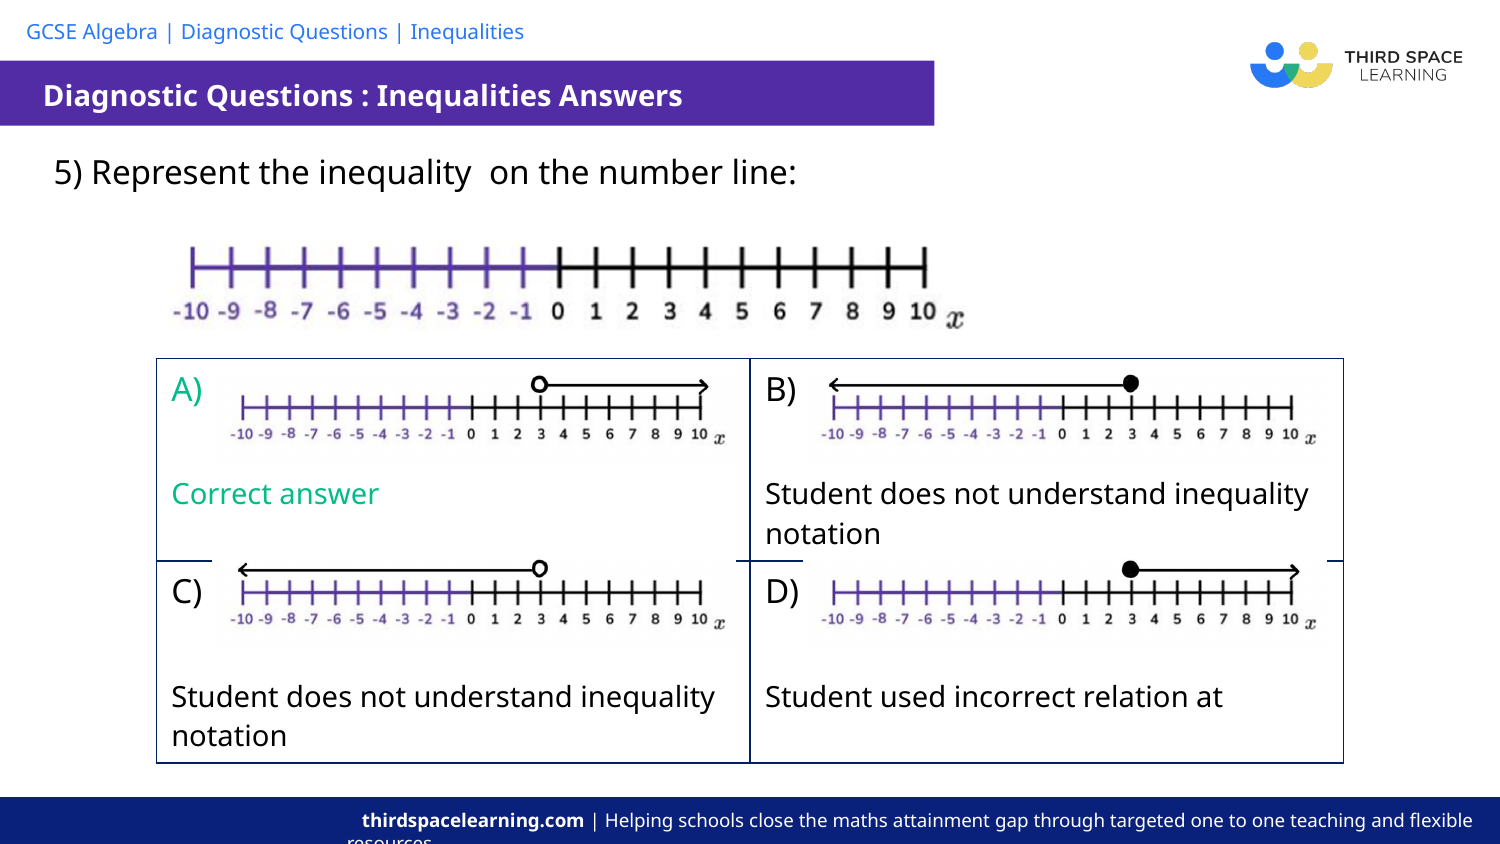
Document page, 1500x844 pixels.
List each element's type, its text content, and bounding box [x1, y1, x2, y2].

text_box Diagnostic Questions : Inequalities Answers [27, 61, 778, 127]
picture [212, 374, 736, 469]
picture [212, 559, 736, 654]
picture [1250, 33, 1465, 99]
picture [153, 218, 976, 352]
picture [803, 559, 1327, 654]
picture [803, 374, 1327, 469]
